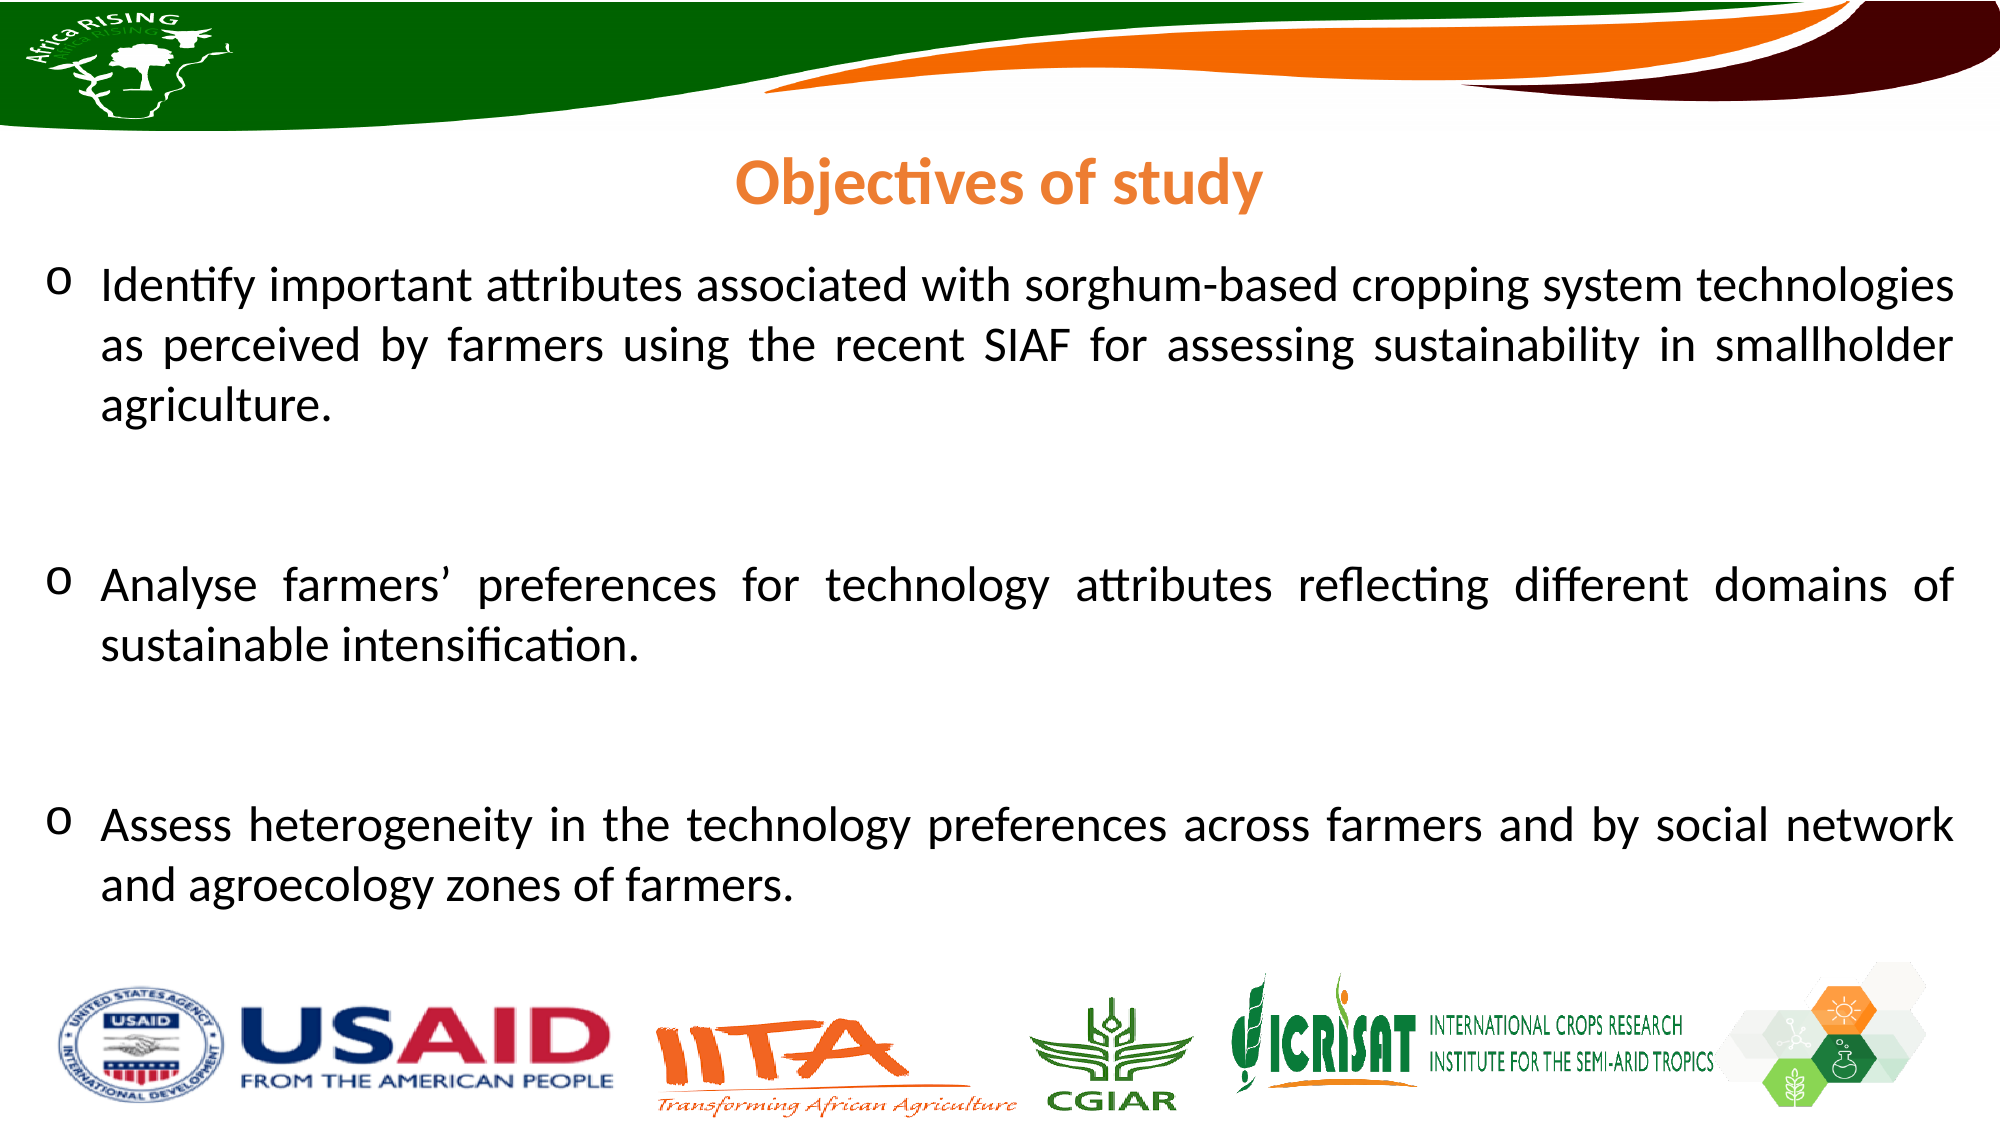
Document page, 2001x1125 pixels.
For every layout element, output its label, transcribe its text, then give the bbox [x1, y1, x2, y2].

picture [0, 0, 2000, 131]
picture [46, 983, 625, 1107]
picture [1229, 962, 1926, 1107]
text_box Identify important attributes associated with sorghum-based cropping system technologies as perceived by farmers using the recent SIAF for assessing sustainability in smallholder agriculture. Analyse farmers’ preferences for technology attributes reflecting different domains of sustainable intensification. Assess heterogeneity in the technology preferences across farmers and by social network and agroecology zones of farmers. [29, 244, 1971, 920]
text_box Objectives of study [0, 131, 2000, 225]
picture [656, 997, 1194, 1121]
